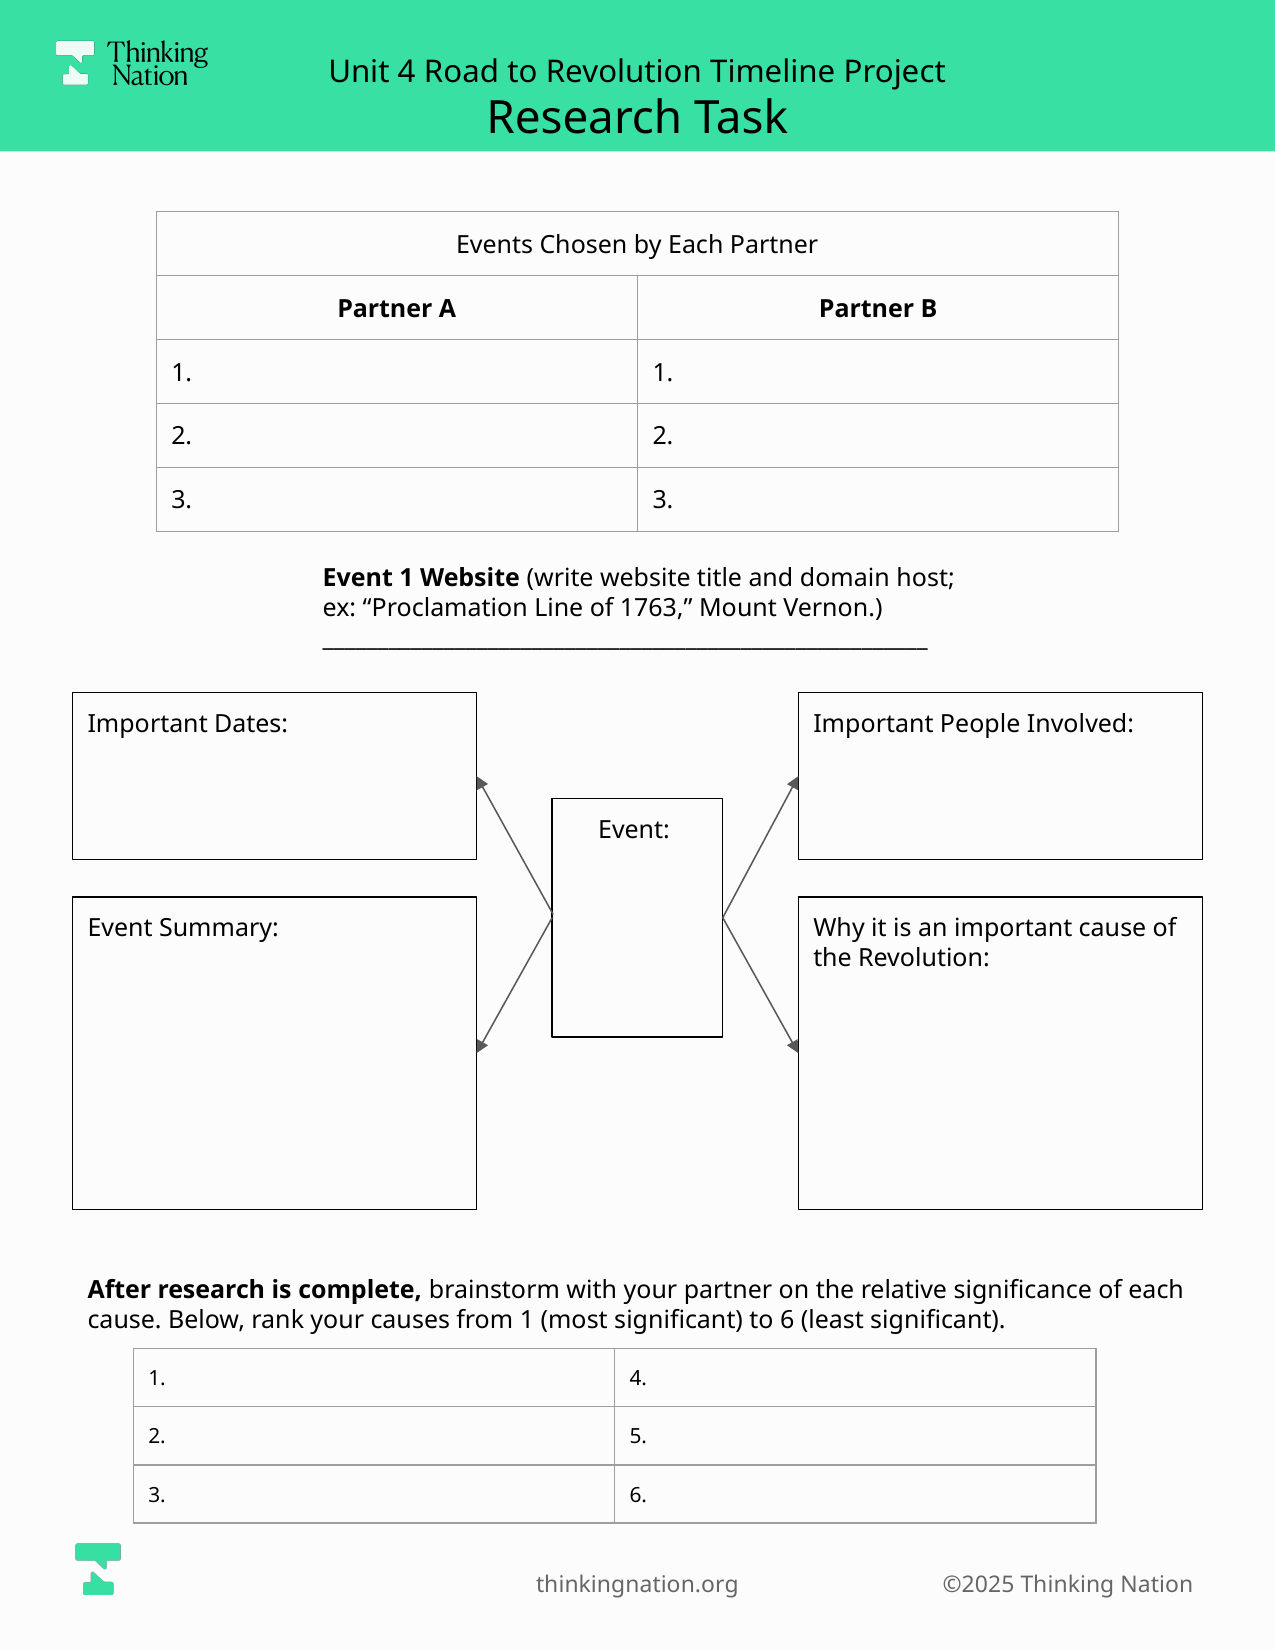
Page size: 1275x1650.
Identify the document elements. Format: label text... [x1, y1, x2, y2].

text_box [722, 917, 799, 1054]
table_header 4. [615, 1349, 1095, 1406]
text_box Unit 4 Road to Revolution Timeline Project Research Task [0, 0, 1275, 152]
table_cell 1. [638, 340, 1118, 403]
text_box Important Dates: [72, 692, 477, 860]
picture [38, 26, 213, 99]
text_box Important People Involved: [798, 692, 1203, 860]
table_cell Partner A [157, 276, 637, 339]
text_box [722, 775, 799, 917]
table_cell 2. [157, 404, 637, 467]
table_cell 3. [638, 468, 1118, 531]
text_box Event: [556, 798, 717, 1037]
table_cell 6. [615, 1466, 1095, 1522]
text_box thinkingnation.org [486, 1553, 789, 1605]
text_box Event 1 Website (write website title and domain host; ex: “Proclamation Line of 1763,” Mount Vernon.) _______________________________________________________ [307, 546, 987, 670]
table_cell 3. [157, 468, 637, 531]
table_cell 2. [134, 1407, 614, 1464]
table_header Events Chosen by Each Partner [157, 212, 1118, 275]
text_box Why it is an important cause of the Revolution: [798, 896, 1203, 1210]
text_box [476, 917, 553, 1054]
table_cell 3. [134, 1466, 614, 1522]
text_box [476, 775, 554, 915]
text_box ©2025 Thinking Nation [907, 1553, 1210, 1605]
text_box After research is complete, brainstorm with your partner on the relative significance of each cause. Below, rank your causes from 1 (most significant) to 6 (least significant). [72, 1258, 1203, 1349]
table_cell 2. [638, 404, 1118, 467]
text_box Event Summary: [72, 896, 477, 1210]
table_cell 5. [615, 1407, 1095, 1464]
table_header 1. [134, 1349, 614, 1406]
table_cell Partner B [638, 276, 1118, 339]
picture [62, 1533, 134, 1605]
table_cell 1. [157, 340, 637, 403]
